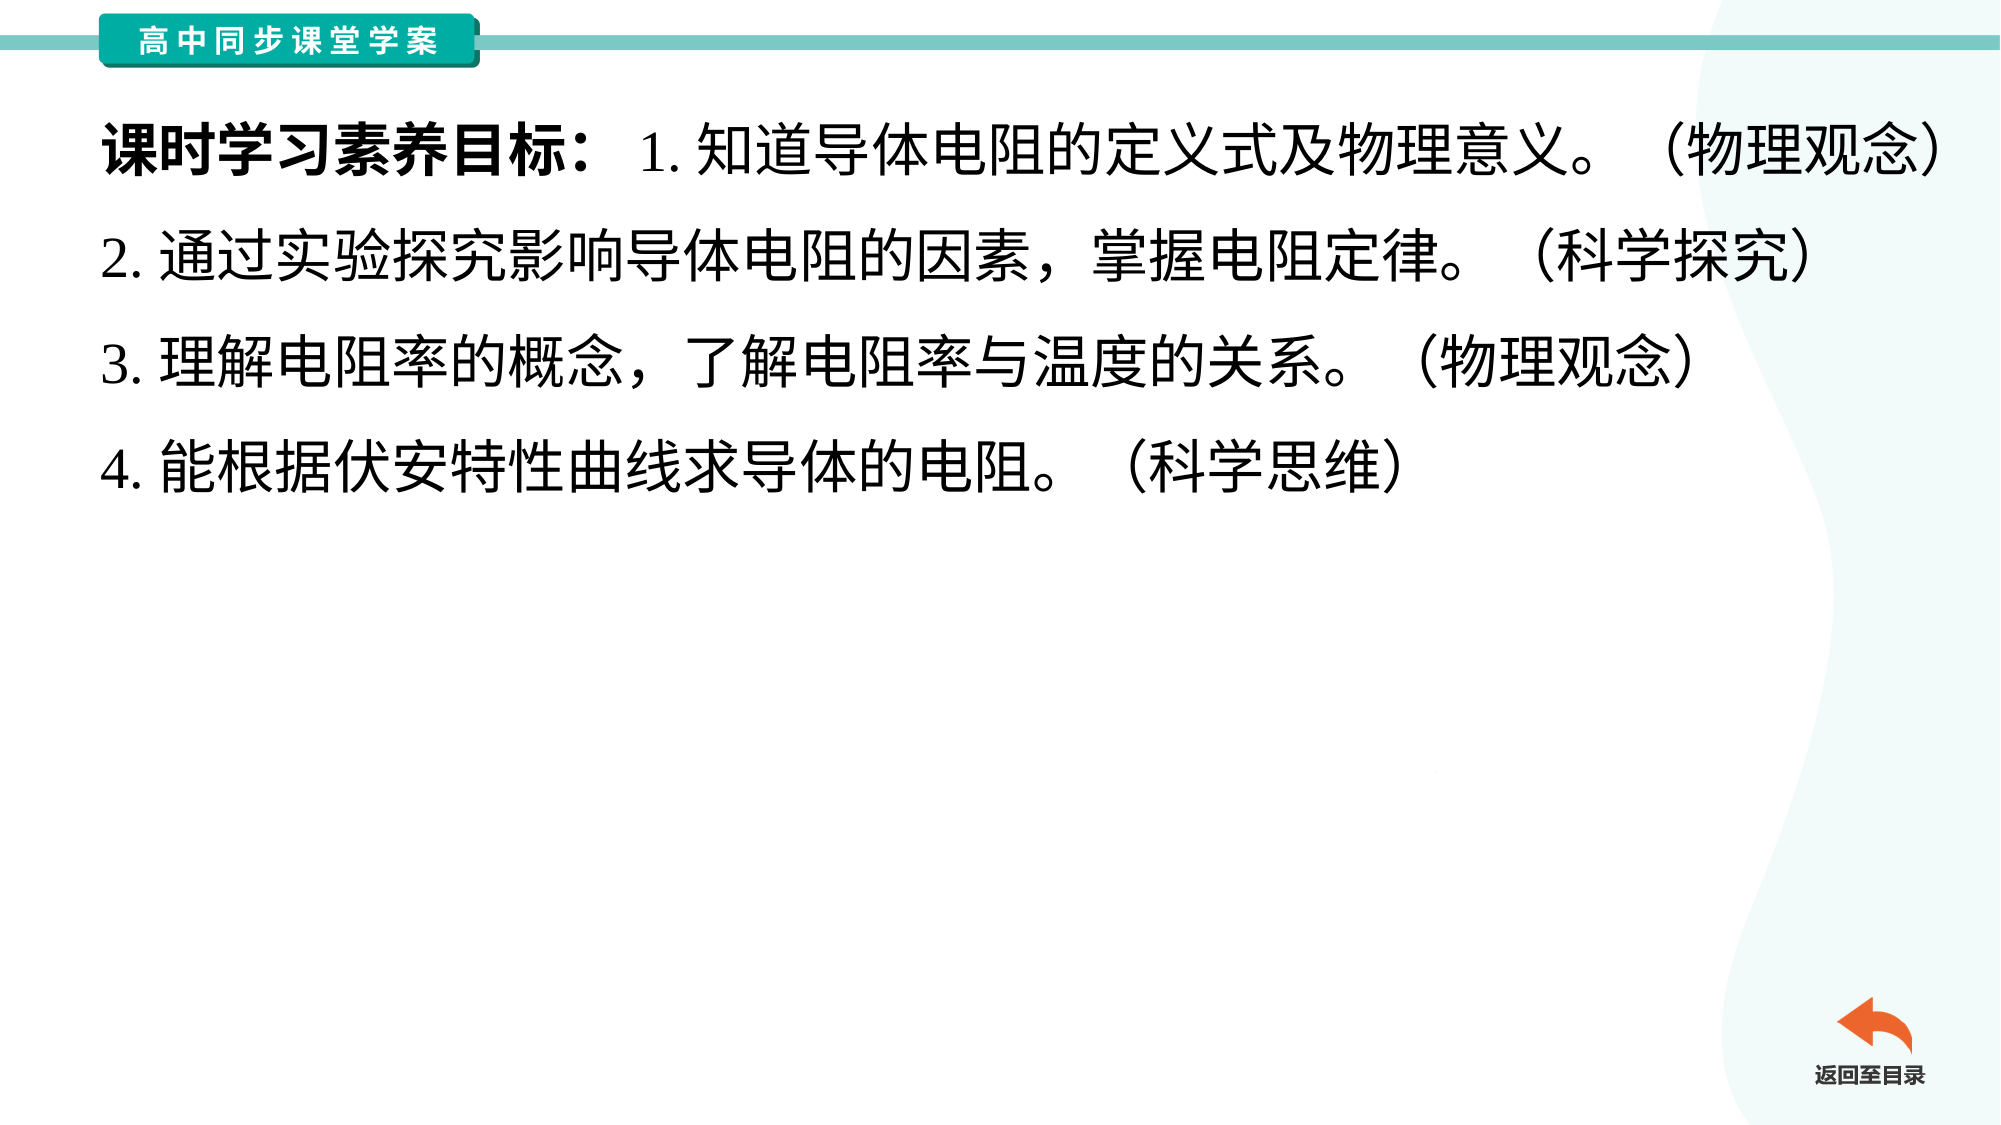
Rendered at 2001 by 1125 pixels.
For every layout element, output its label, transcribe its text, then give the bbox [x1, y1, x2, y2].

text_box 课时学习素养目标：1.知道导体电阻的定义式及物理意义。（物理观念） 2.通过实验探究影响导体电阻的因素，掌握电阻定律。（科学探究） 3.理解电阻率的概念，了解电阻率与温度的关系。（物理观念） 4.能根据伏安特性曲线求导体的电阻。（科学思维） [100, 76, 1899, 489]
picture [0, 0, 2000, 1125]
